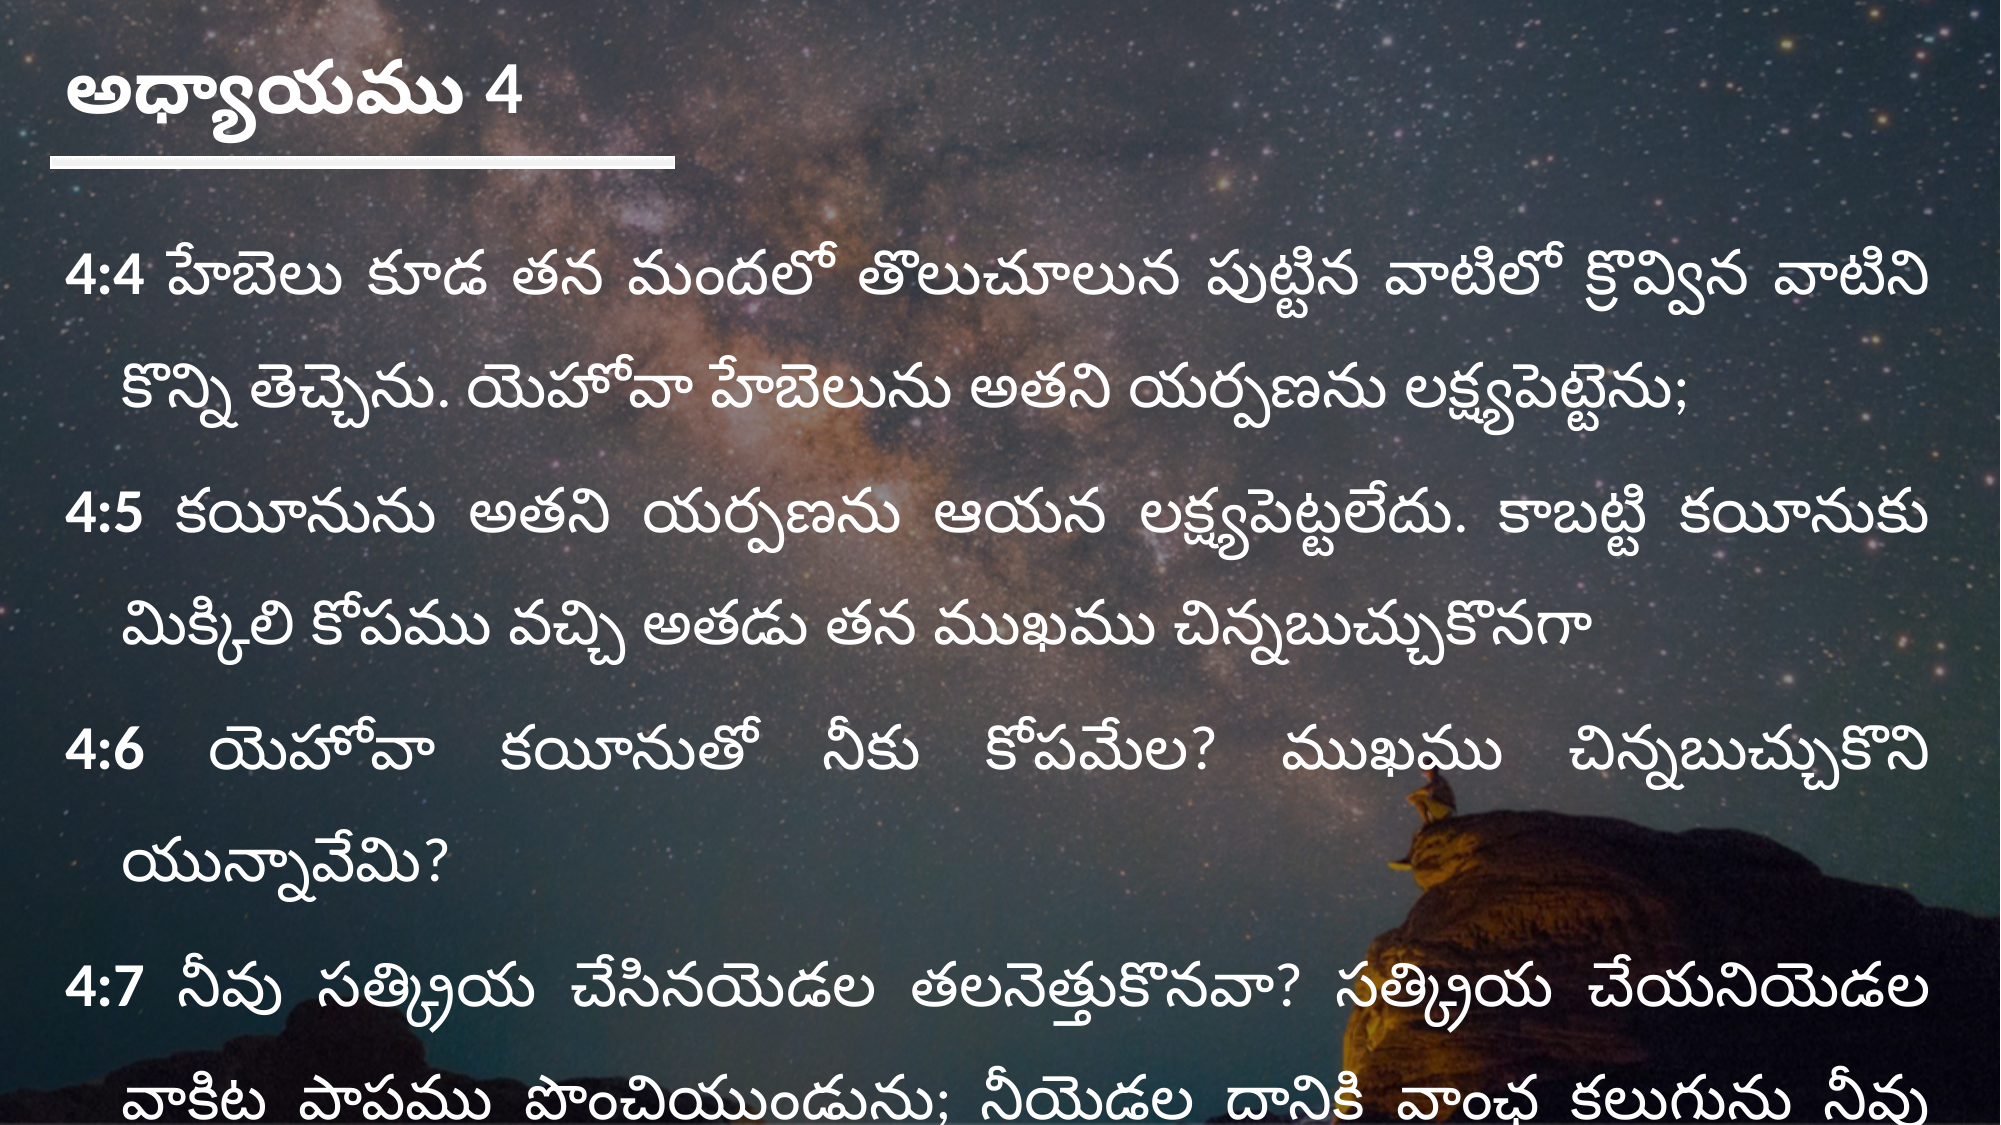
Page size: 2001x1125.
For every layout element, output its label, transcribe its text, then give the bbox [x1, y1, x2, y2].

picture [0, 0, 2000, 1125]
title అధ్యాయము 4 [50, 0, 1925, 167]
list 4:4 హేబెలు కూడ తన మందలో తొలుచూలున పుట్టిన వాటిలో క్రొవ్విన వాటిని కొన్ని తెచ్చెను. యెహోవా హేబెలును అతని యర్పణను లక్ష్యపెట్టెను; 4:5 కయీనును అతని యర్పణను ఆయన లక్ష్యపెట్టలేదు. కాబట్టి కయీనుకు మిక్కిలి కోపము వచ్చి అతడు తన ముఖము చిన్నబుచ్చుకొనగా 4:6 యెహోవా కయీనుతో నీకు కోపమేల? ముఖము చిన్నబుచ్చుకొని యున్నావేమి? 4:7 నీవు సత్క్రియ చేసినయెడల తలనెత్తుకొనవా? సత్క్రియ చేయనియెడల వాకిట పాపము పొంచియుండును; నీయెడల దానికి వాంఛ కలుగును నీవు దానిని ఏలుదువనెను. [50, 187, 1946, 1063]
